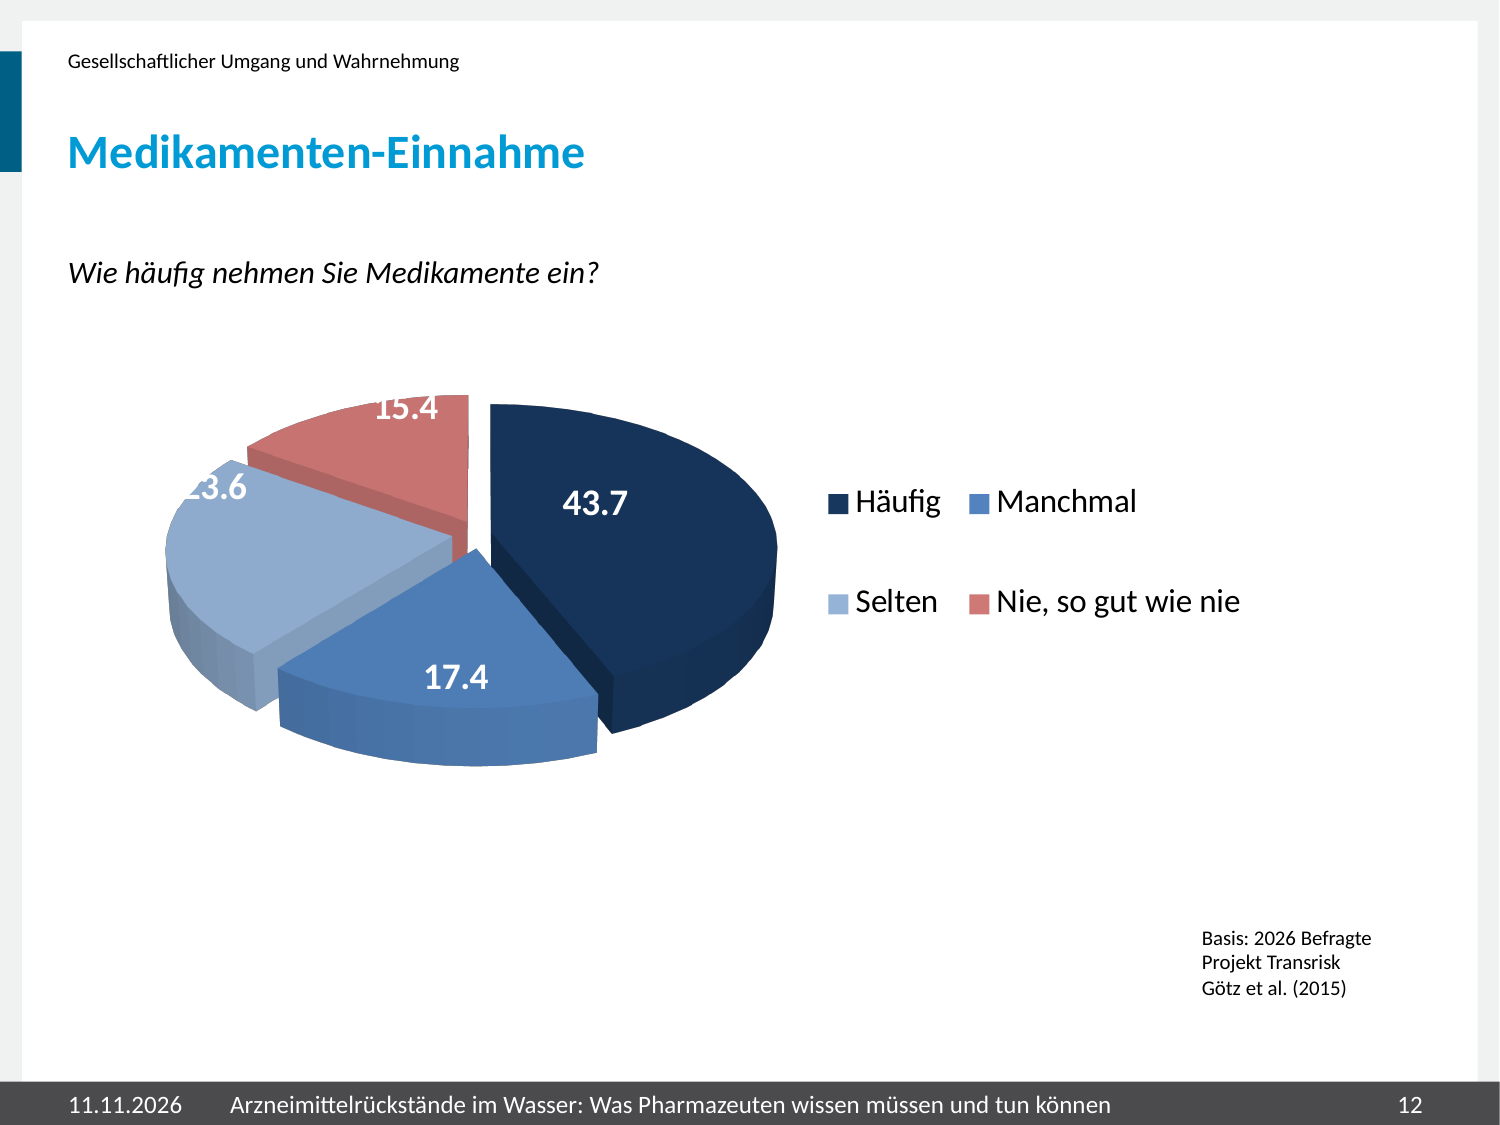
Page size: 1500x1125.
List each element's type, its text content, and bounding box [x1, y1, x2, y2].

text_box Basis: 2026 Befragte Projekt Transrisk Götz et al. (2015) [1187, 916, 1425, 1007]
list Wie häufig nehmen Sie Medikamente ein? [67, 245, 1424, 1044]
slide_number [68, 1082, 230, 1125]
slide_number 12 [1331, 1082, 1423, 1125]
title Medikamenten-Einnahme [67, 77, 1418, 178]
list Gesellschaftlicher Umgang und Wahrnehmung [67, 47, 1415, 86]
chart [100, 255, 1259, 870]
footer Arzneimittelrückstände im Wasser: Was Pharmazeuten wissen müssen und tun können [230, 1082, 1199, 1125]
